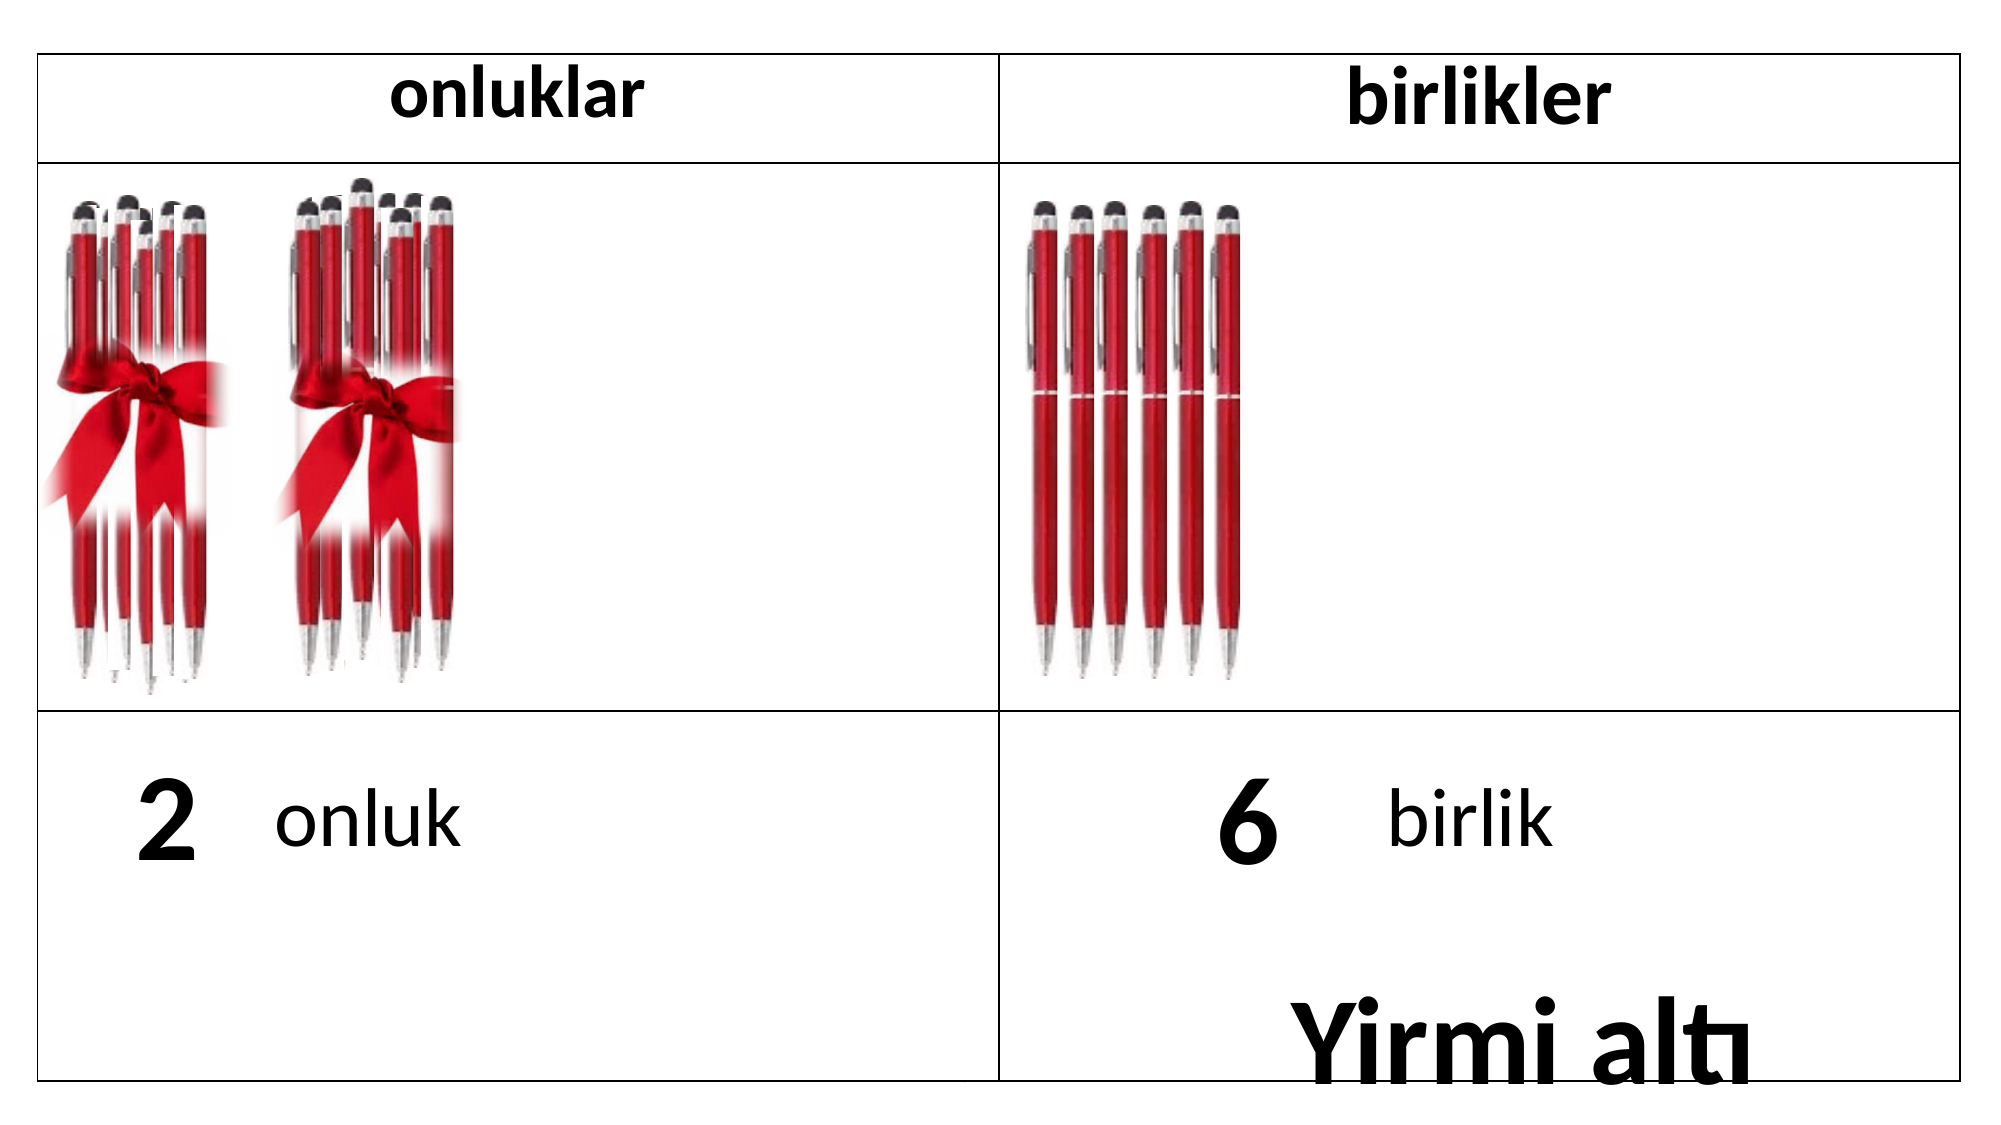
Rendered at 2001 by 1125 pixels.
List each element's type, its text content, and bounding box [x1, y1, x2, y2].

table_cell [1000, 164, 1959, 710]
text_box onluk [259, 755, 497, 871]
text_box 2 [120, 727, 245, 893]
picture [1171, 201, 1204, 676]
picture [1061, 201, 1128, 679]
picture [1207, 205, 1241, 680]
footer Kazım KAT [662, 1042, 1338, 1103]
table_cell [1000, 712, 1959, 1080]
picture [1024, 201, 1058, 676]
text_box 6 [1183, 732, 1383, 898]
picture [270, 178, 467, 683]
picture [37, 195, 234, 695]
table_cell [38, 712, 998, 1080]
table_cell [38, 164, 998, 710]
text_box birlik [1371, 755, 1569, 871]
picture [1134, 205, 1167, 679]
text_box Yirmi altı [1276, 952, 1832, 1117]
table_header onluklar [38, 55, 998, 162]
table_header birlikler [1000, 55, 1959, 162]
